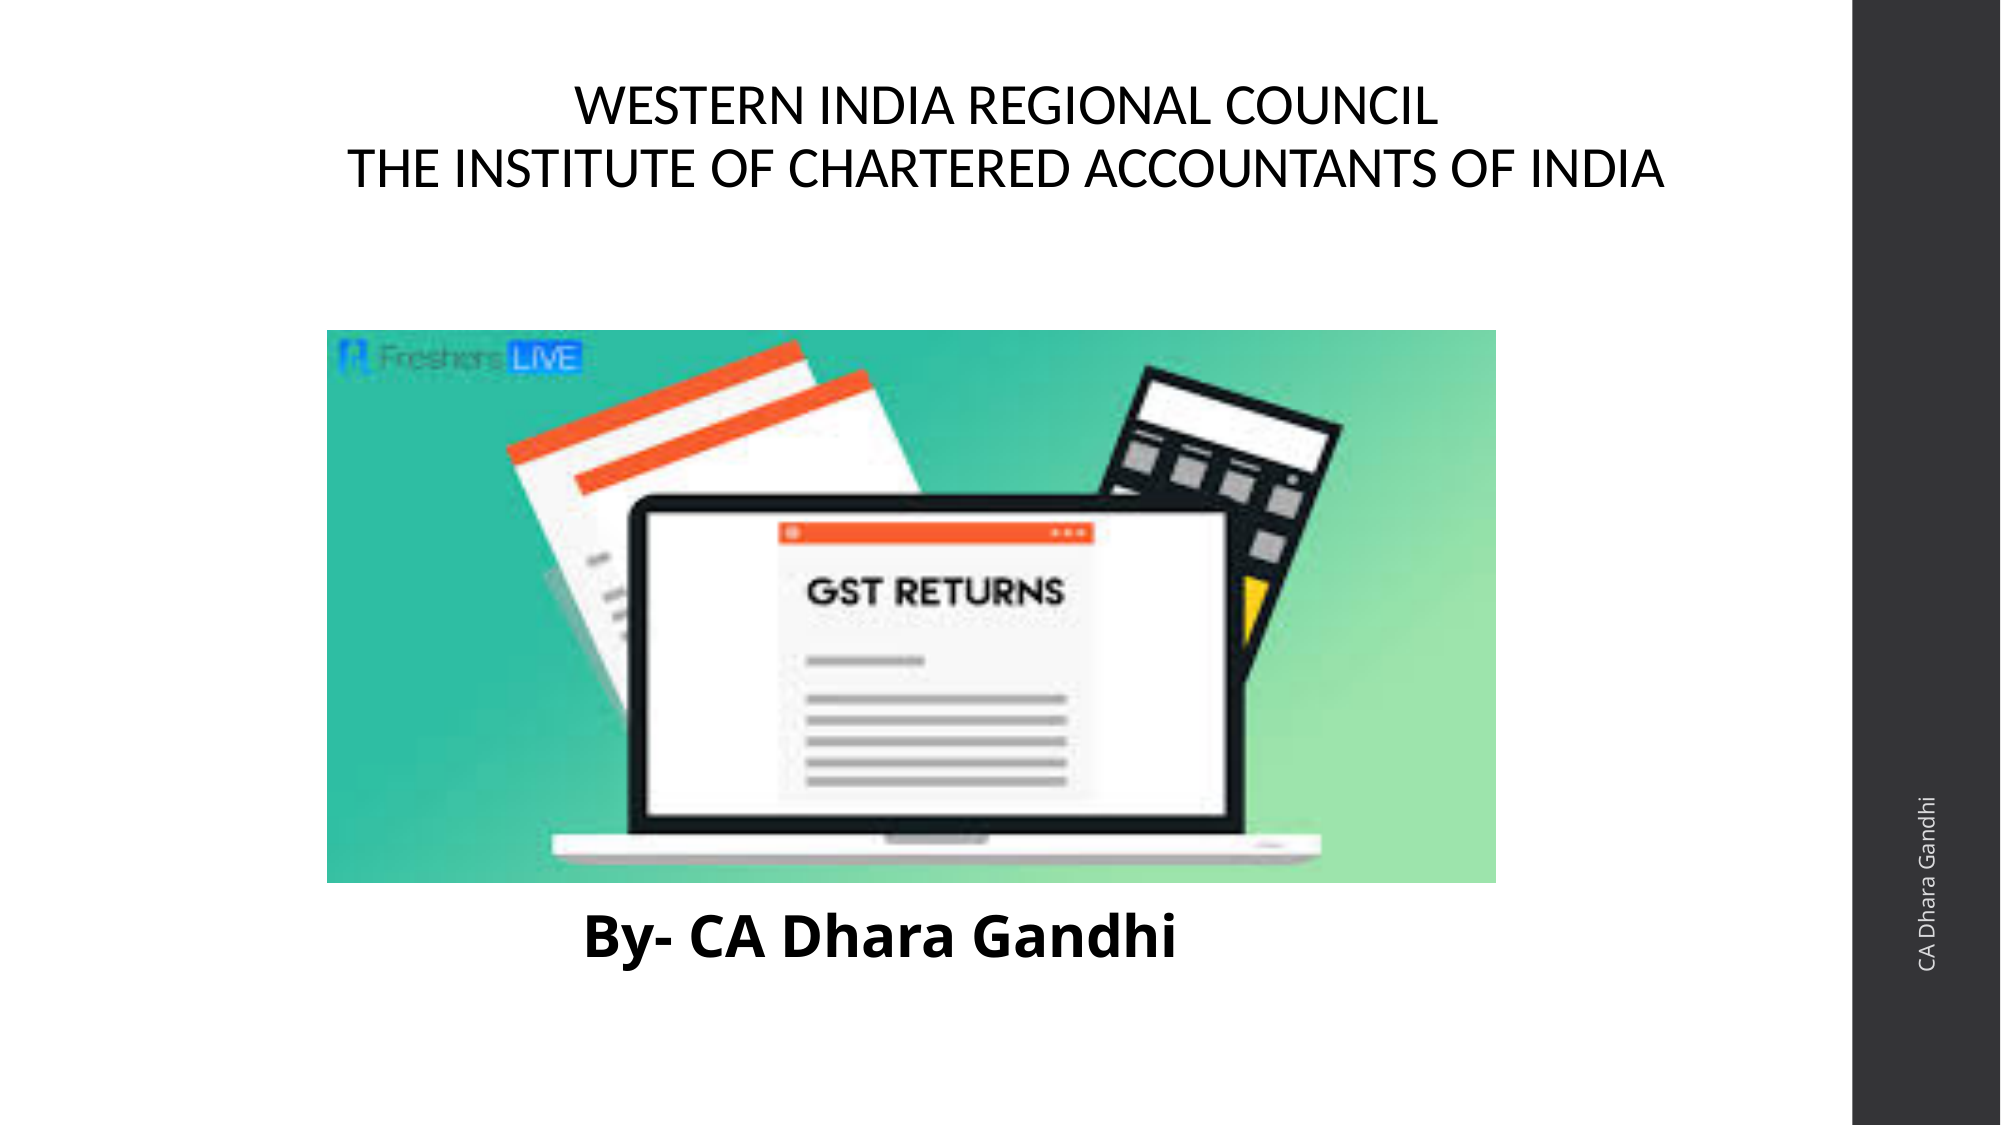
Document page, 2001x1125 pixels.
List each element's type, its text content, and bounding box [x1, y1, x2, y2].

footer CA Dhara Gandhi [1897, 400, 1958, 988]
picture [327, 330, 1496, 883]
title WESTERN INDIA REGIONAL COUNCIL THE INSTITUTE OF CHARTERED ACCOUNTANTS OF INDIA [206, 60, 1797, 278]
text_box By- CA Dhara Gandhi [17, 917, 1743, 1065]
